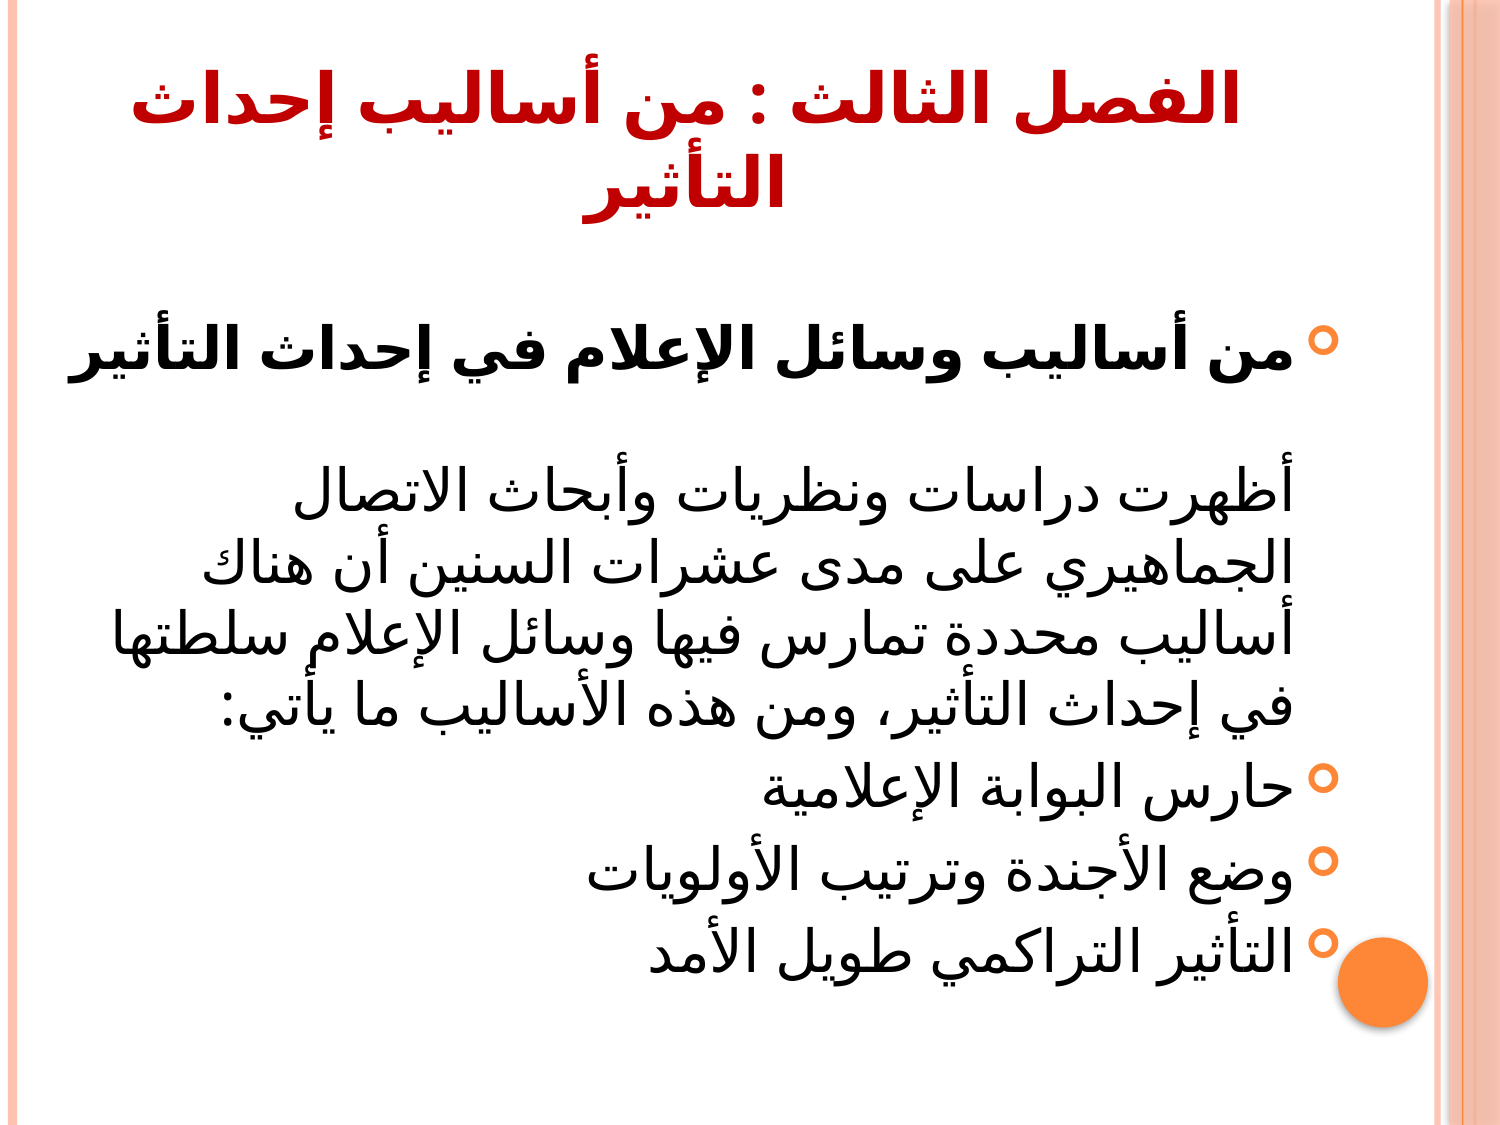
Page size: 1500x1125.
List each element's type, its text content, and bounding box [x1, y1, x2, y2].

list من أساليب وسائل الإعلام في إحداث التأثير أظهرت دراسات ونظريات وأبحاث الاتصال الجماهيري على مدى عشرات السنين أن هناك أساليب محددة تمارس فيها وسائل الإعلام سلطتها في إحداث التأثير، ومن هذه الأساليب ما يأتي: حارس البوابة الإعلامية وضع الأجندة وترتيب الأولويات التأثير التراكمي طويل الأمد [53, 302, 1353, 1062]
title الفصل الثالث : من أساليب إحداث التأثير [75, 45, 1300, 282]
